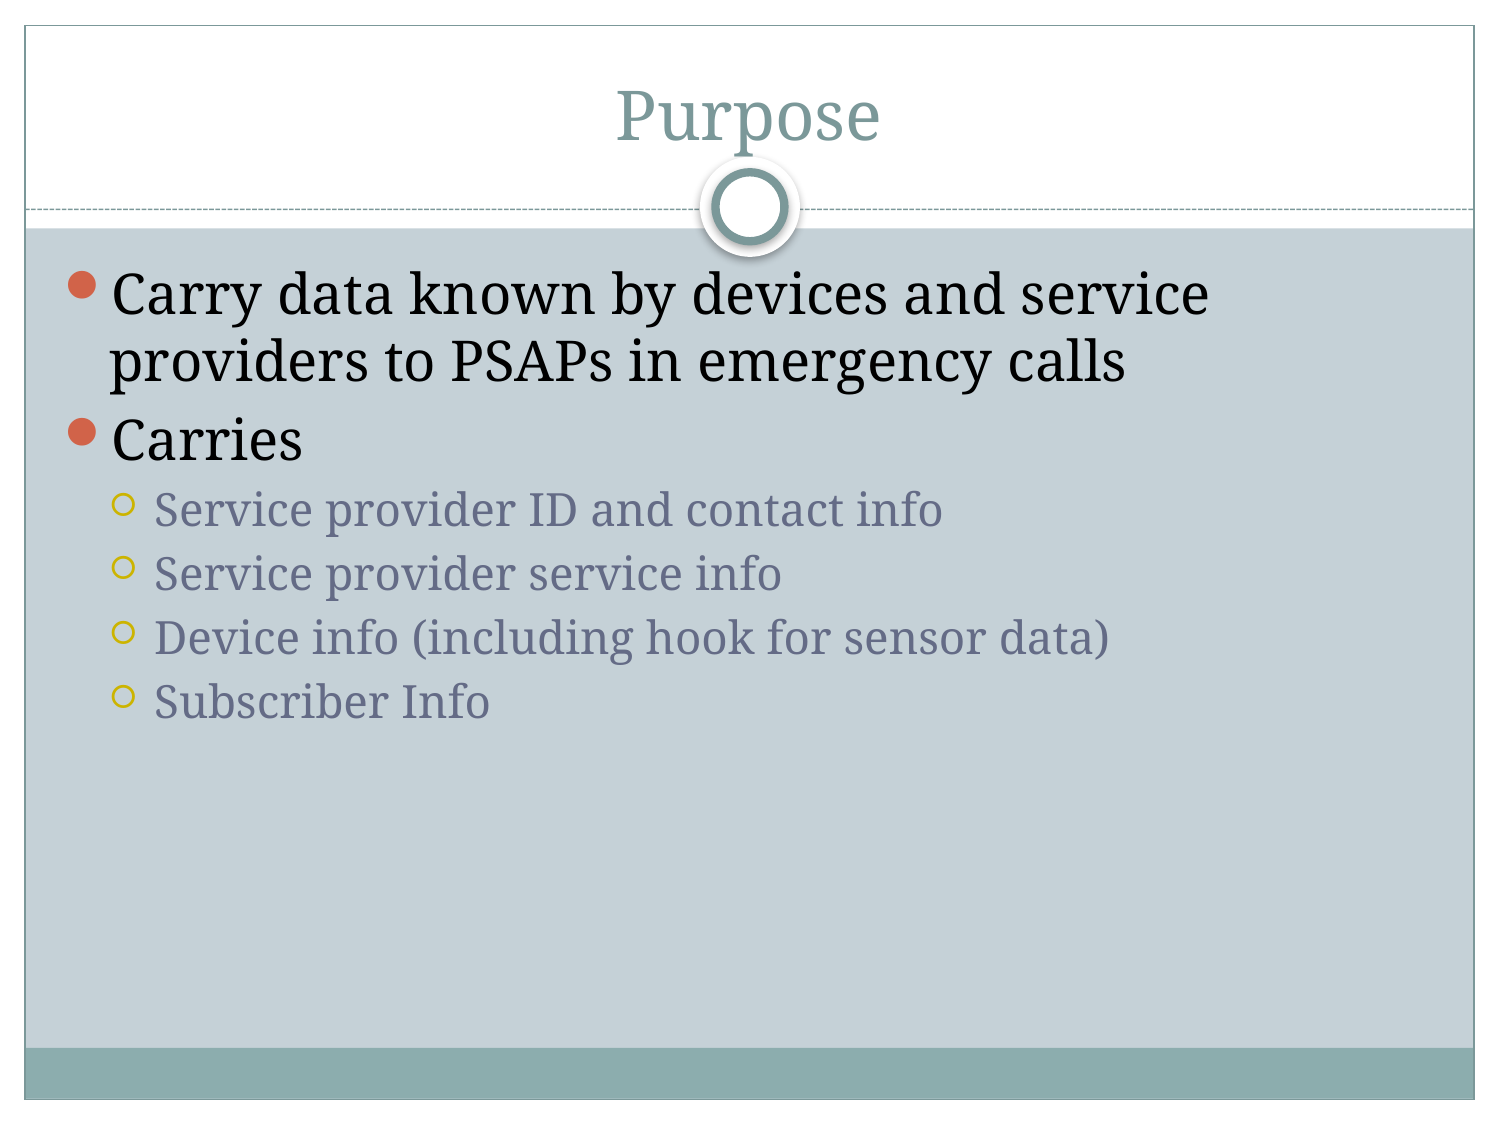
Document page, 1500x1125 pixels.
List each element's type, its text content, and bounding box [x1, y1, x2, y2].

list Carry data known by devices and service providers to PSAPs in emergency calls Carries Service provider ID and contact info Service provider service info Device info (including hook for sensor data) Subscriber Info [49, 250, 1445, 1001]
title Purpose [49, 37, 1450, 162]
